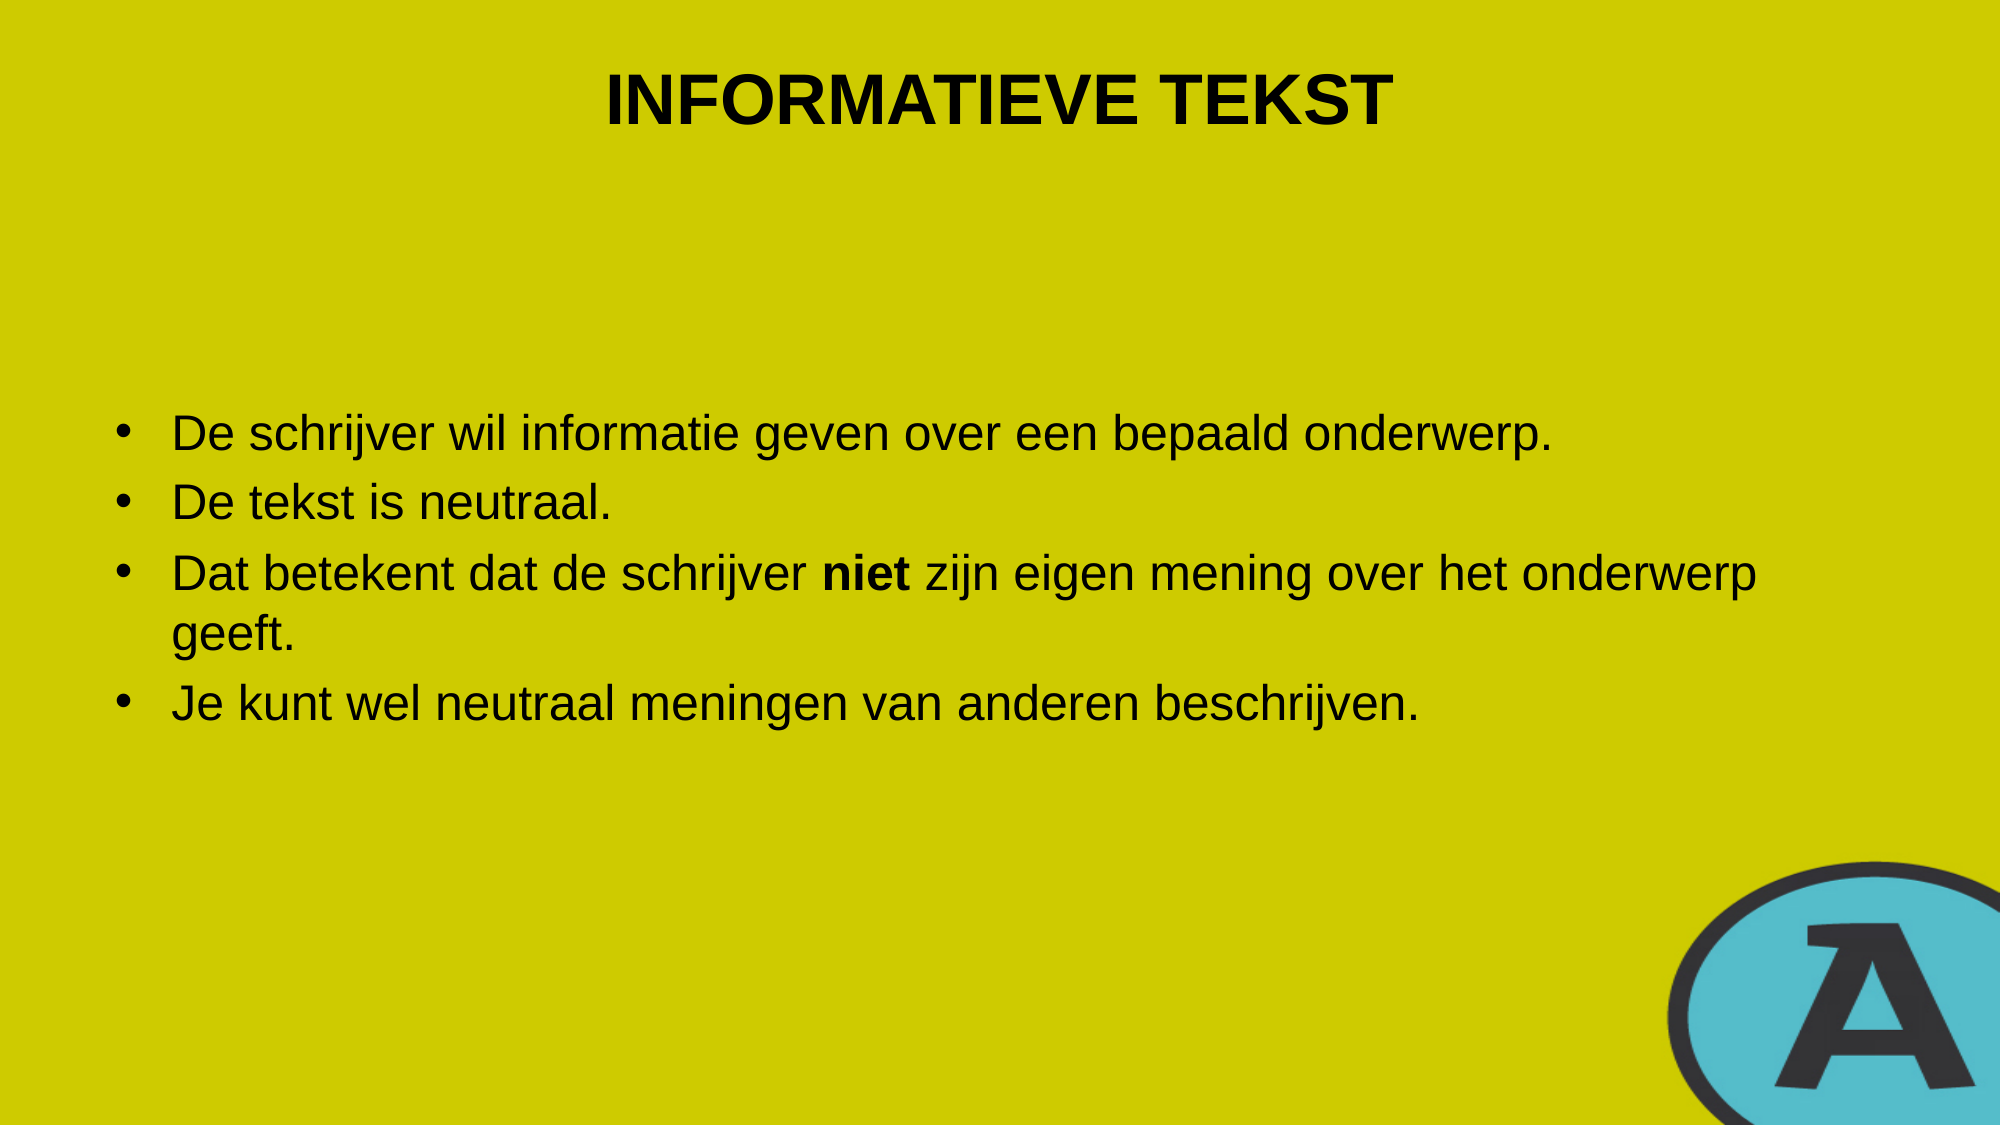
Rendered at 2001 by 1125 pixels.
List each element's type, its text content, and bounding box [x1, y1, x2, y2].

picture [0, 0, 2000, 1125]
title INFORMATIEVE TEKST [99, 45, 1900, 233]
list De schrijver wil informatie geven over een bepaald onderwerp. De tekst is neutraal. Dat betekent dat de schrijver niet zijn eigen mening over het onderwerp geeft. Je kunt wel neutraal meningen van anderen beschrijven. [99, 262, 1900, 1012]
